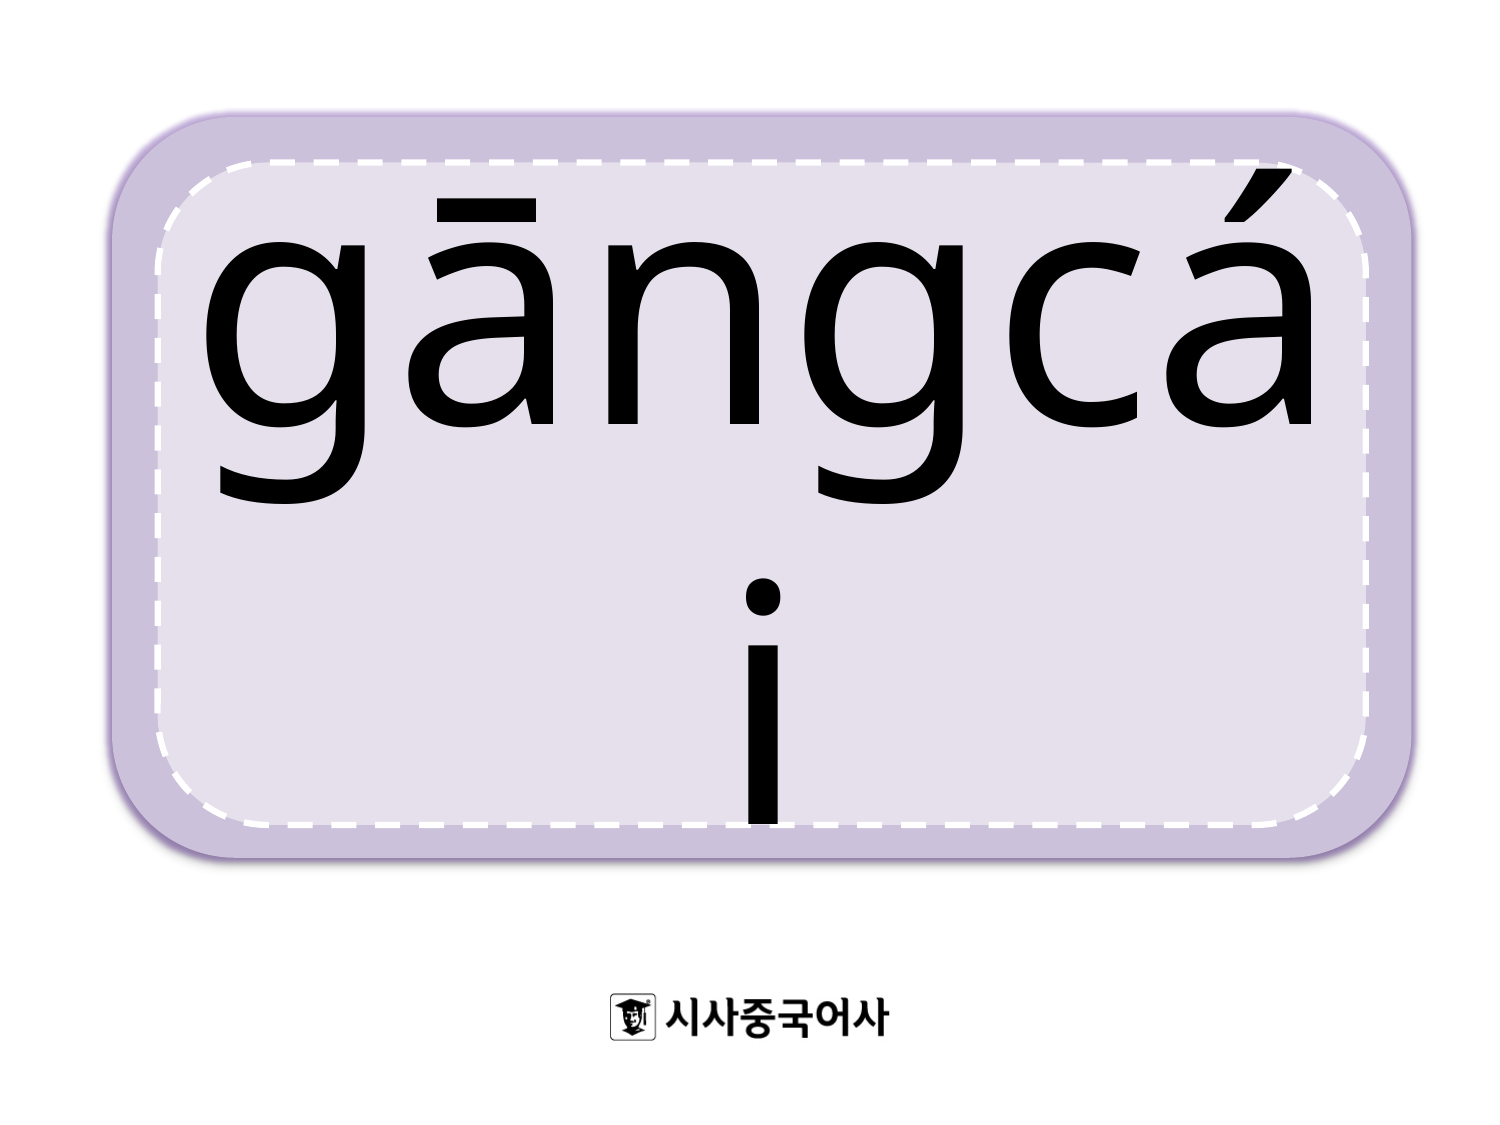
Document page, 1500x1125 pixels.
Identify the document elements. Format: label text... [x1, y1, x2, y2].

picture [602, 987, 898, 1047]
text_box gāngcái [159, 159, 1368, 823]
